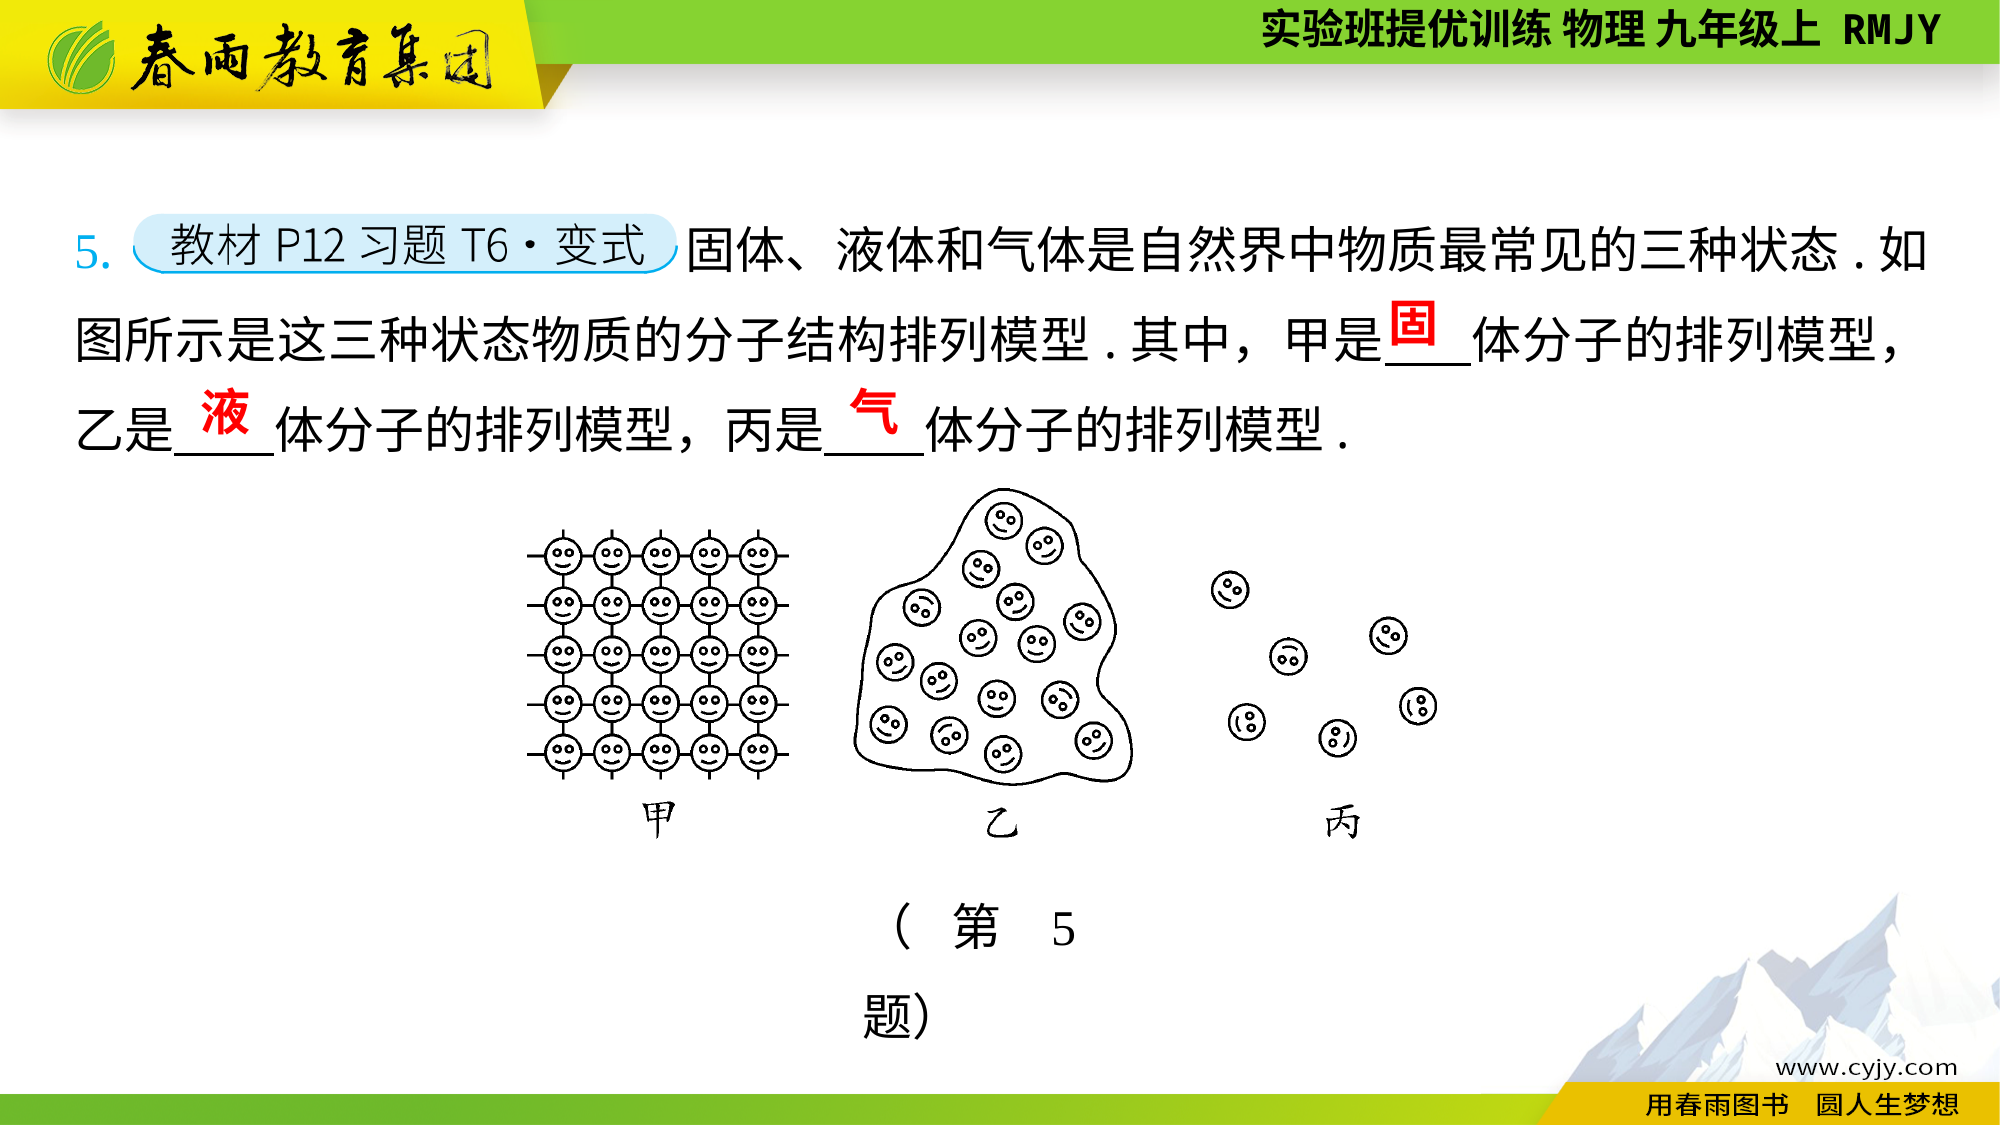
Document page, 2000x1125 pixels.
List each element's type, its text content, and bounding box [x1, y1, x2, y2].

text_box 固 [1374, 284, 1454, 359]
list 5. 固体、液体和气体是自然界中物质最常见的三种状态.如图所示是这三种状态物质的分子结构排列模型.其中，甲是 体分子的排列模型，乙是 体分子的排列模型，丙是 体分子的排列模型. [59, 181, 1944, 470]
picture [0, 0, 2000, 1125]
text_box 气 [835, 373, 915, 449]
text_box （第5题） [848, 857, 1103, 963]
text_box 液 [185, 373, 266, 449]
